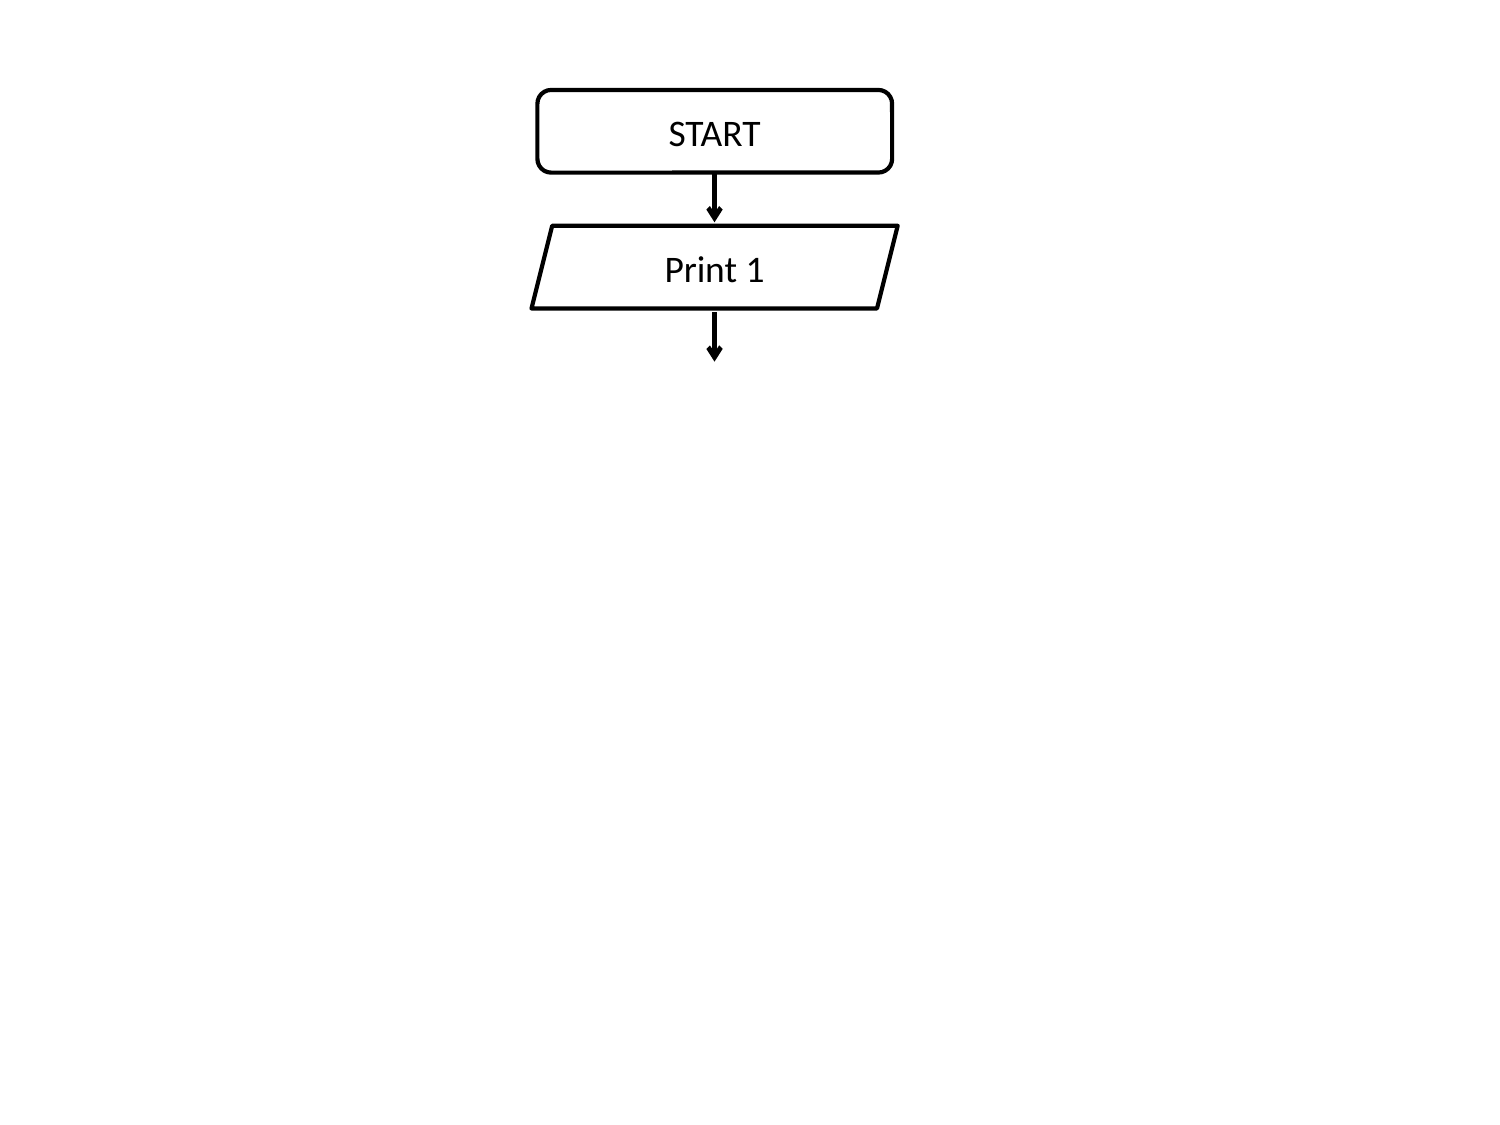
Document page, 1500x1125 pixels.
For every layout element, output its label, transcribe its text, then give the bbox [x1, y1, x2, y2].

text_box START [535, 87, 895, 175]
text_box Print 1 [529, 223, 900, 311]
